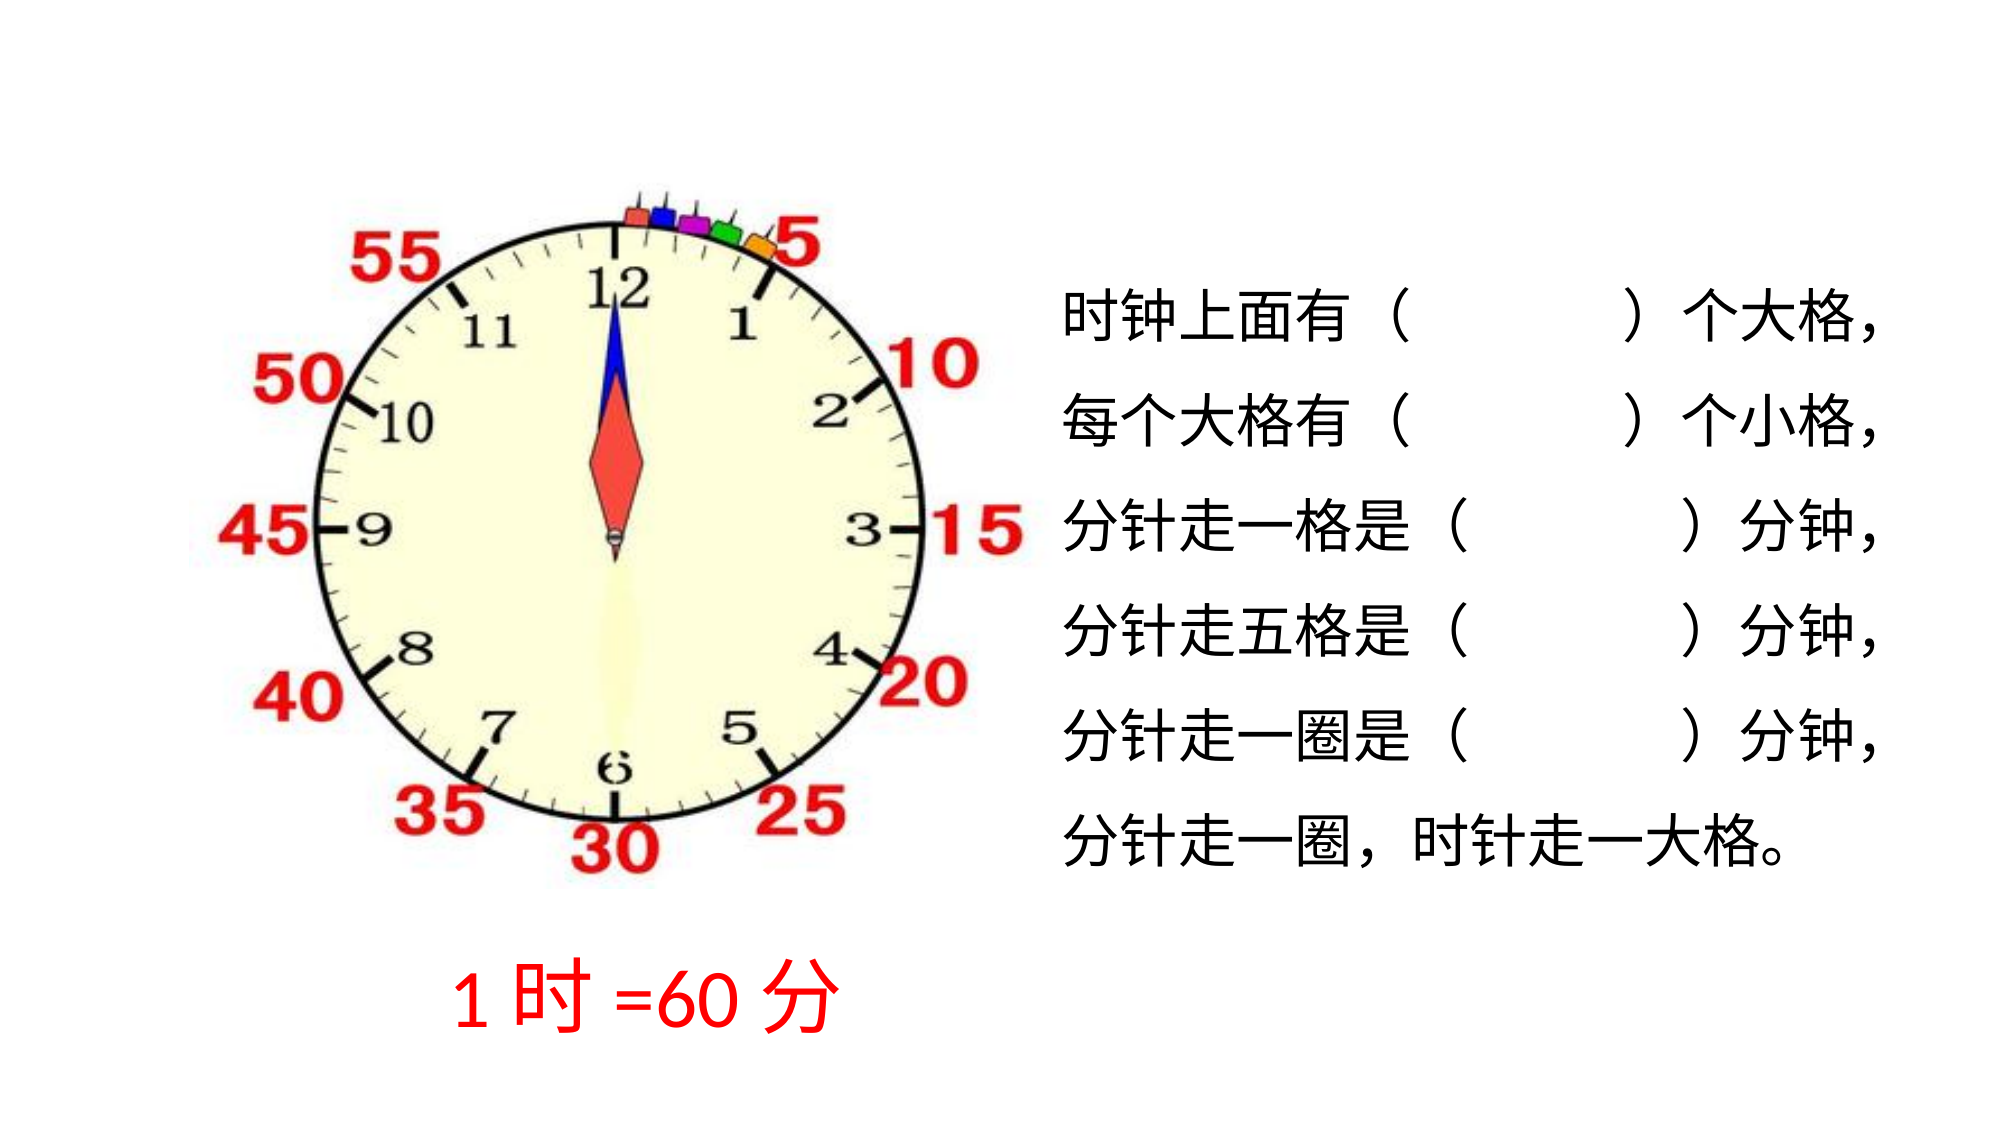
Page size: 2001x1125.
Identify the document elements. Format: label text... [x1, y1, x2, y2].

text_box 时钟上面有（ ）个大格， 每个大格有（ ）个小格， 分针走一格是（ ）分钟， 分针走五格是（ ）分钟， 分针走一圈是（ ）分钟， 分针走一圈，时针走一大格。 [1309, 236, 1955, 882]
picture [189, 167, 1309, 889]
text_box 1时=60分 [433, 936, 1159, 1052]
